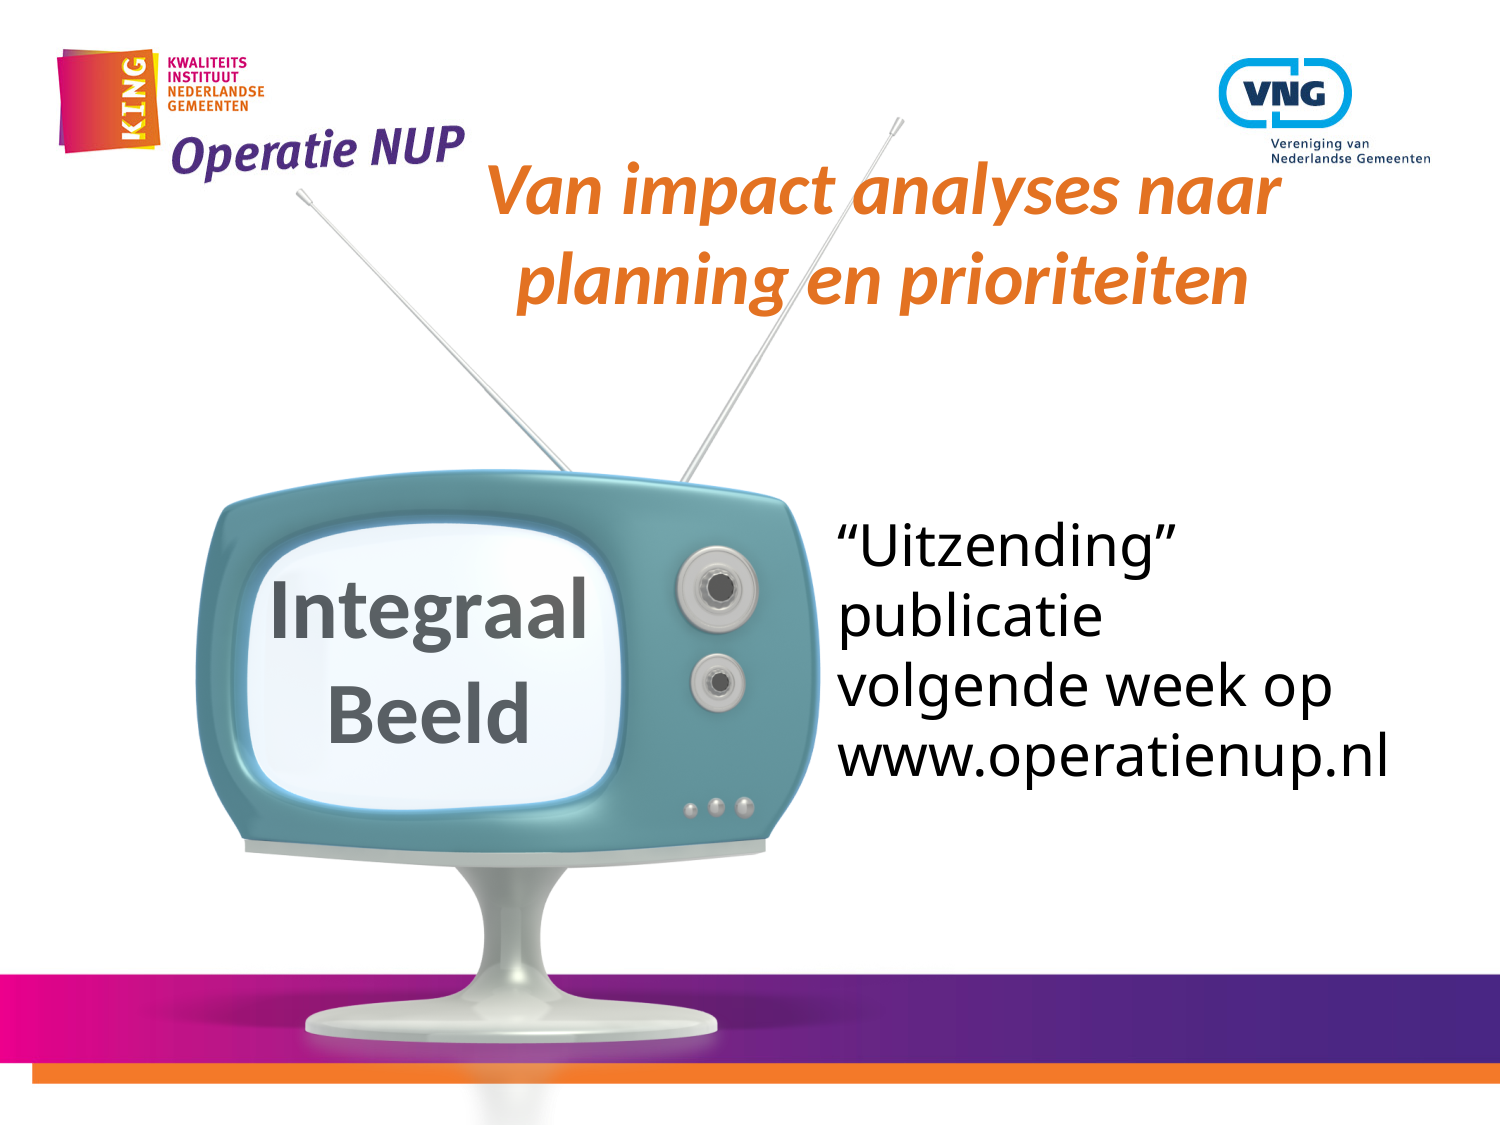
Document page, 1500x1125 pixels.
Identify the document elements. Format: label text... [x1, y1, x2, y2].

text_box “Uitzending” publicatie volgende week op www.operatienup.nl [959, 500, 1446, 796]
picture [0, 0, 1500, 1125]
text_box Van impact analyses naar planning en prioriteiten [959, 132, 1446, 263]
